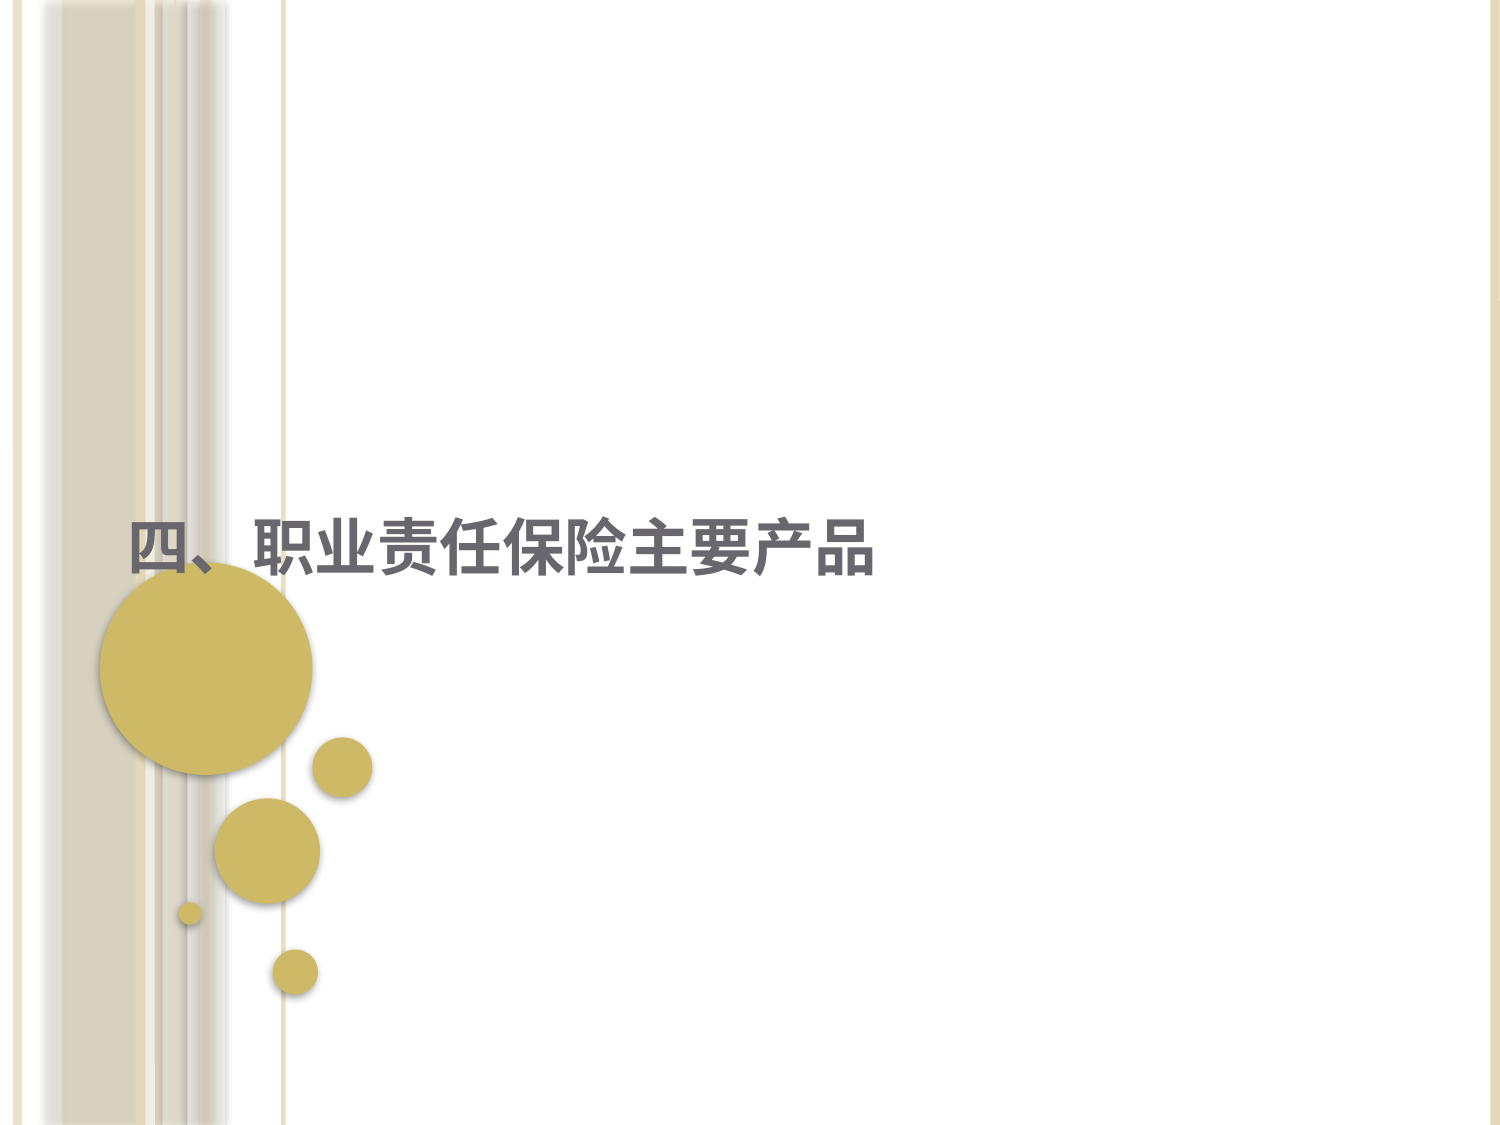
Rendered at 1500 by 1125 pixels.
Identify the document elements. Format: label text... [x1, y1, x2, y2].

title 四、职业责任保险主要产品 [112, 349, 1388, 591]
